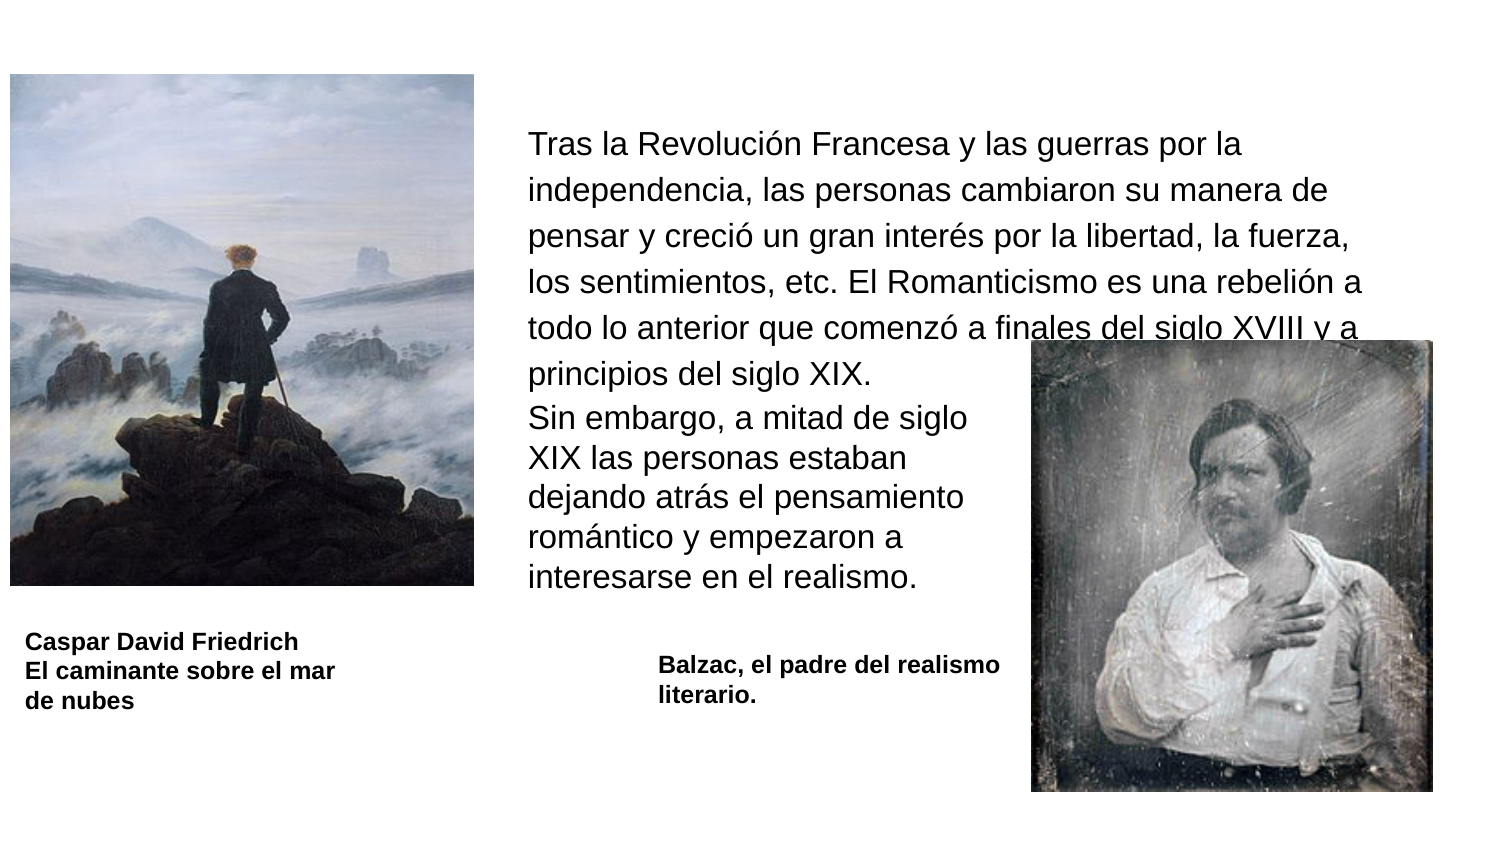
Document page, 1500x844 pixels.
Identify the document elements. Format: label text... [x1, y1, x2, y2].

picture [9, 74, 474, 586]
picture [1031, 340, 1433, 792]
text_box Caspar David Friedrich El caminante sobre el mar de nubes [10, 609, 381, 696]
list Tras la Revolución Francesa y las guerras por la independencia, las personas cambiaron su manera de pensar y creció un gran interés por la libertad, la fuerza, los sentimientos, etc. El Romanticismo es una rebelión a todo lo anterior que comenzó a finales del siglo XVIII y a principios del siglo XIX. [512, 101, 1412, 469]
text_box Sin embargo, a mitad de siglo XIX las personas estaban dejando atrás el pensamiento romántico y empezaron a interesarse en el realismo. [512, 380, 1007, 658]
text_box Balzac, el padre del realismo literario. [643, 633, 1026, 760]
